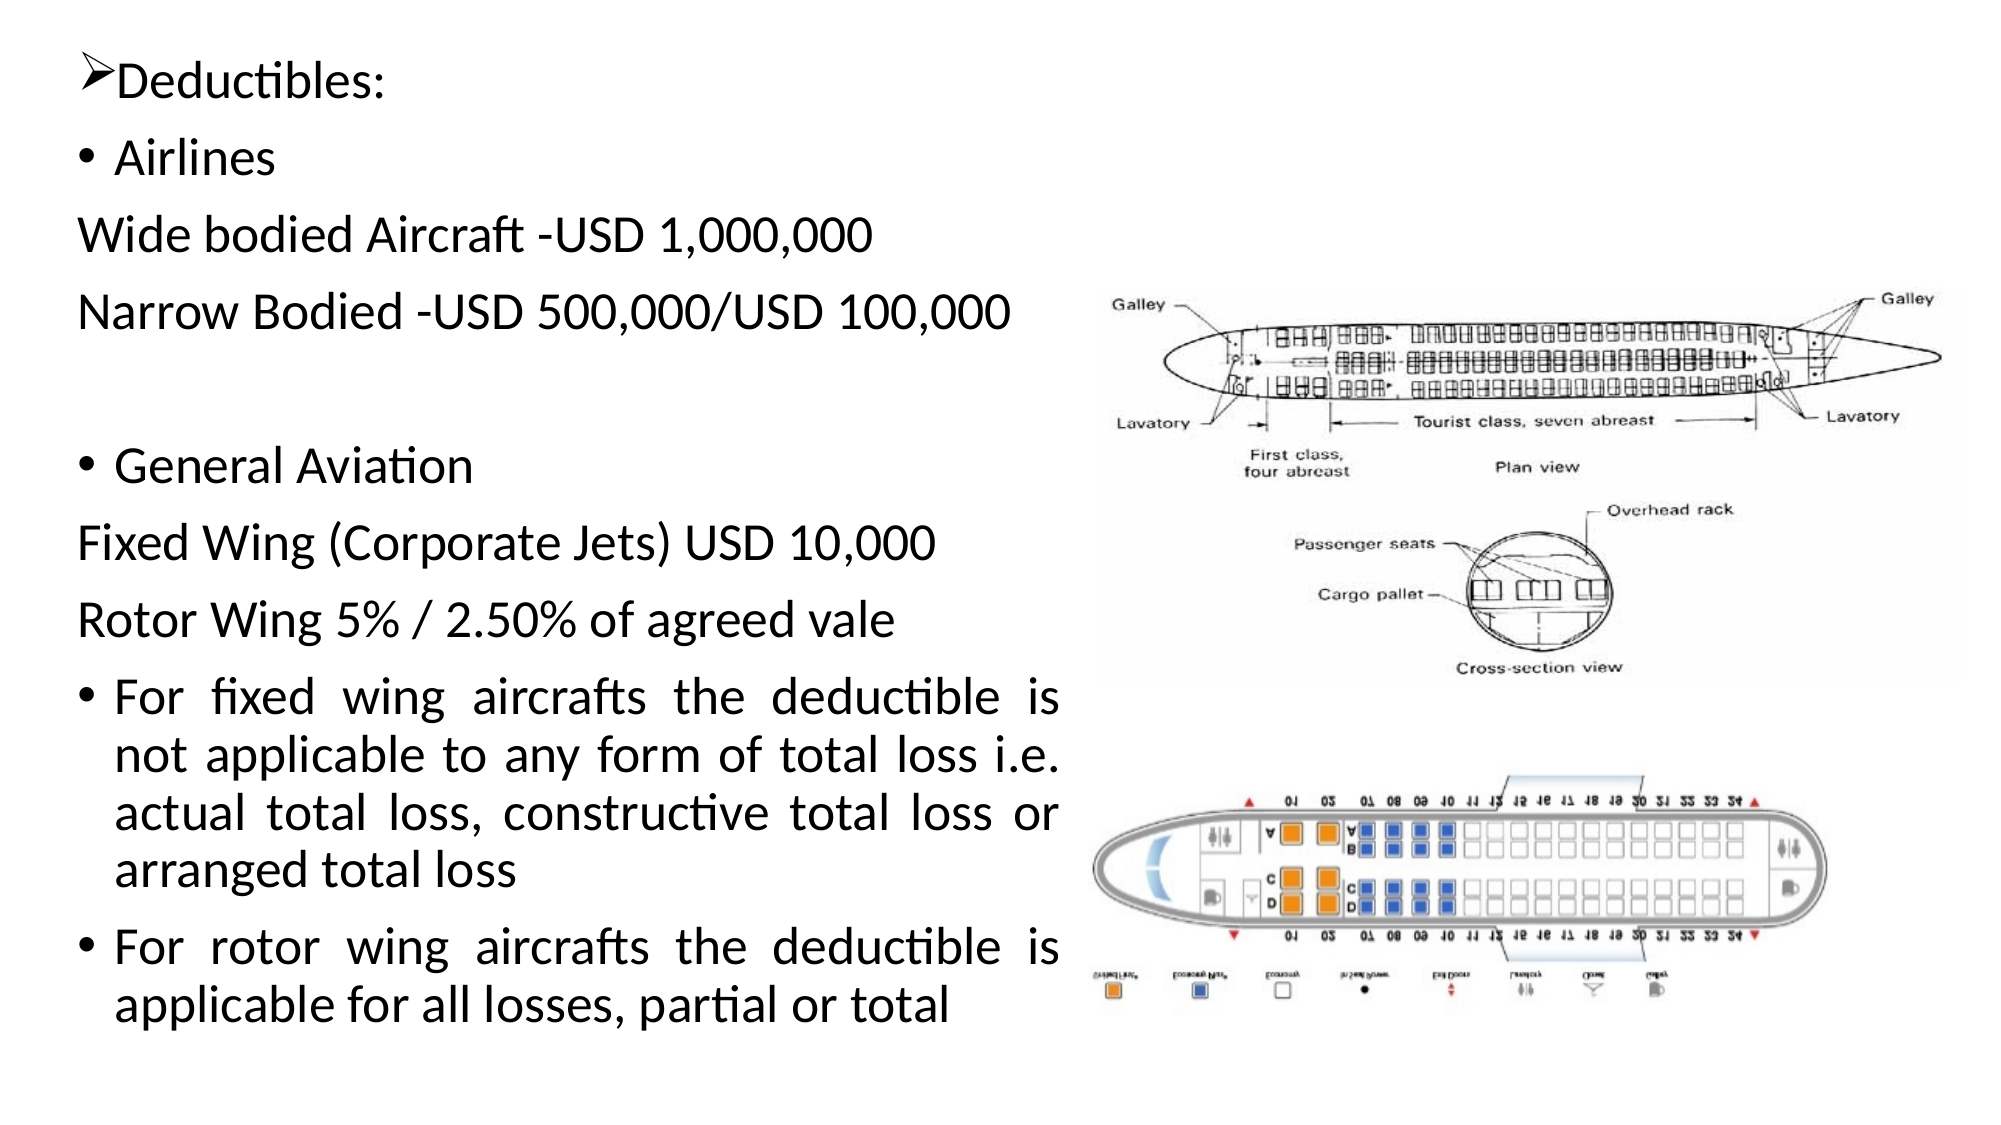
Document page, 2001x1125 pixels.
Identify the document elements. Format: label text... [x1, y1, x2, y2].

list Deductibles: Airlines Wide bodied Aircraft -USD 1,000,000 Narrow Bodied -USD 500,000/USD 100,000 General Aviation Fixed Wing (Corporate Jets) USD 10,000 Rotor Wing 5% / 2.50% of agreed vale For fixed wing aircrafts the deductible is not applicable to any form of total loss i.e. actual total loss, constructive total loss or arranged total loss For rotor wing aircrafts the deductible is applicable for all losses, partial or total [62, 45, 1077, 1063]
picture [1098, 287, 1962, 682]
picture [1076, 762, 1962, 1016]
